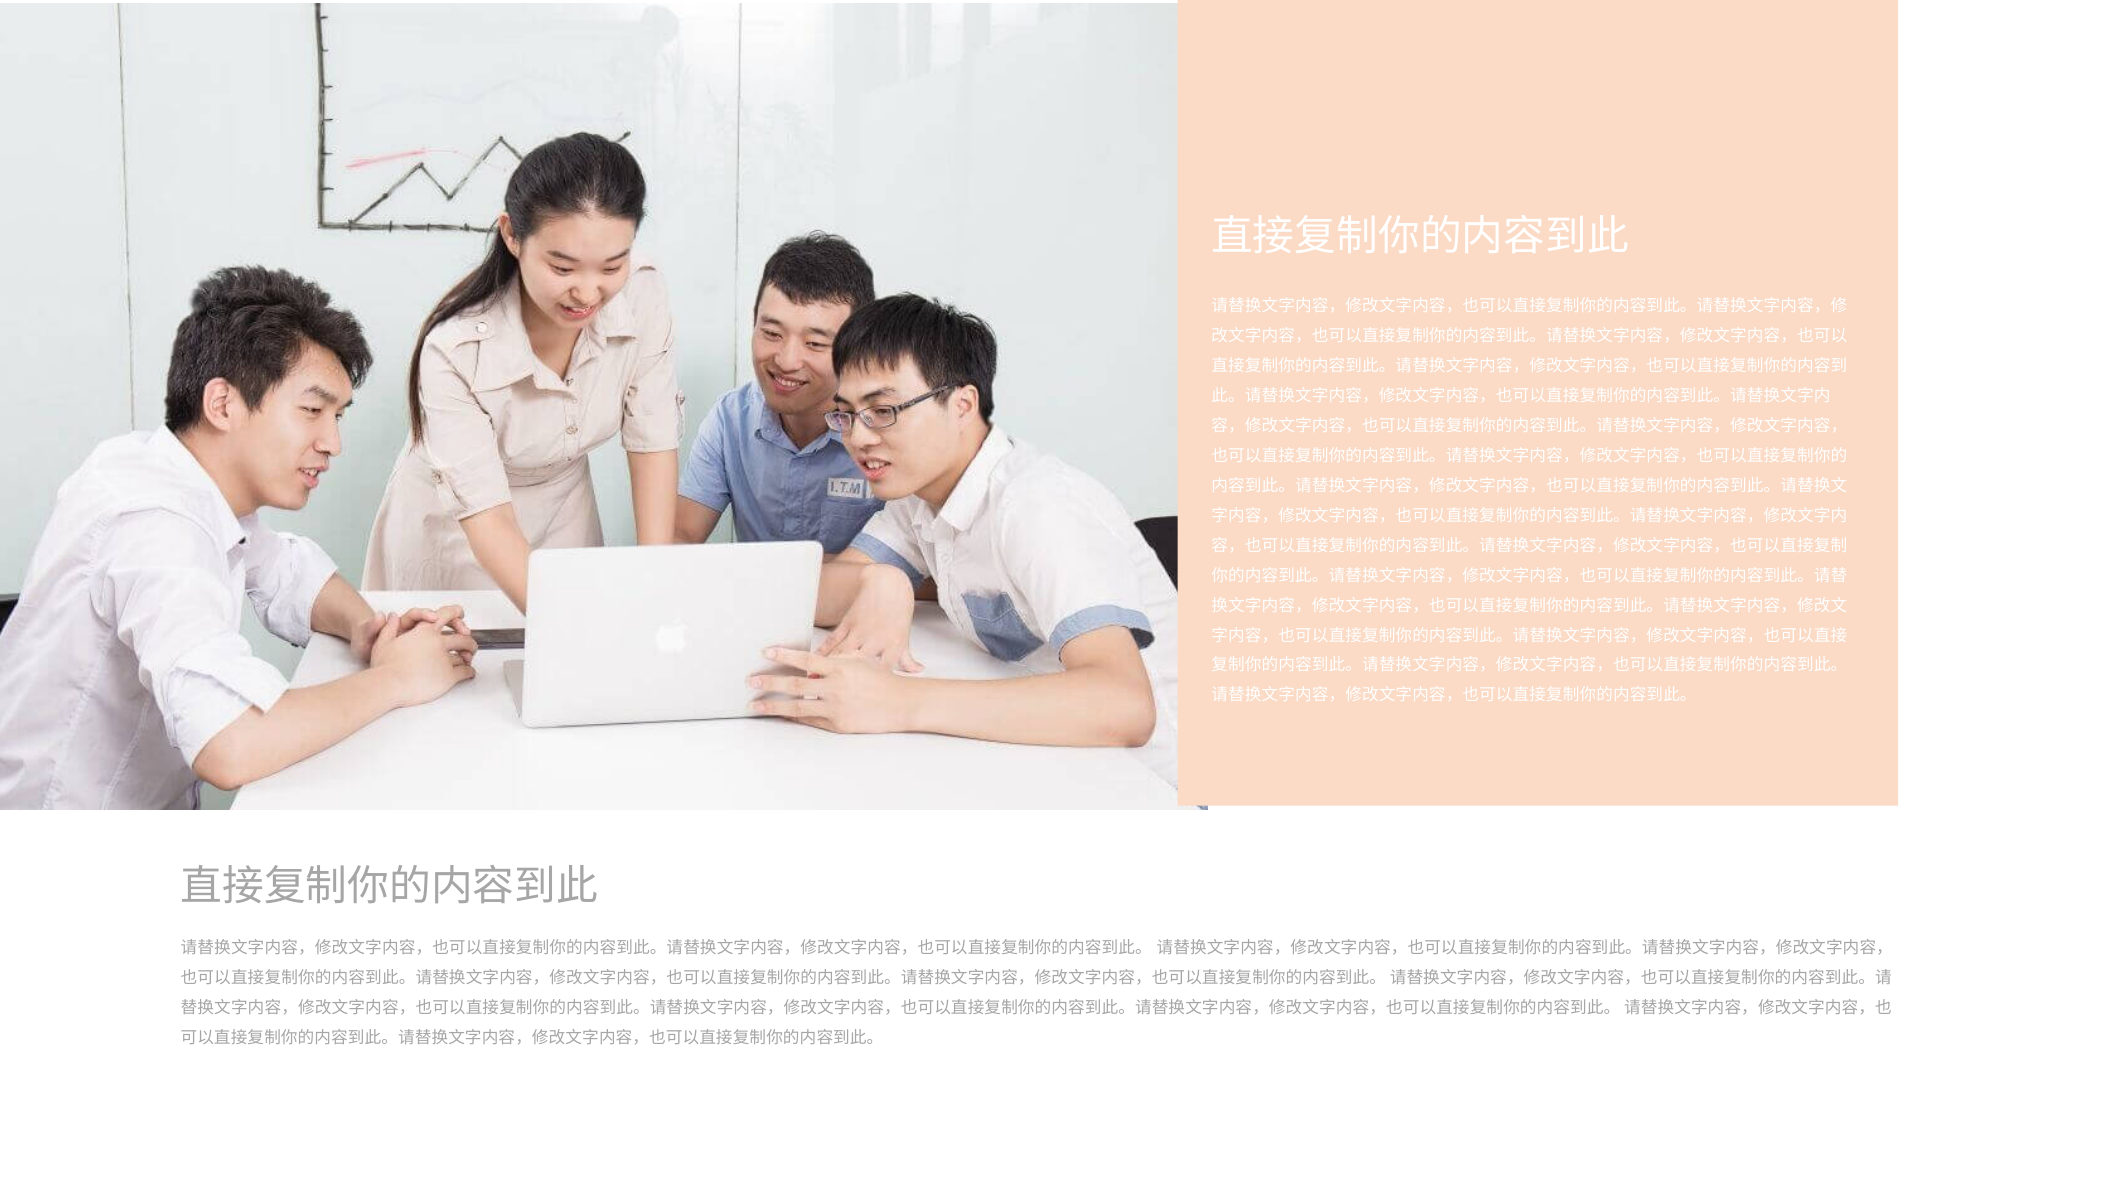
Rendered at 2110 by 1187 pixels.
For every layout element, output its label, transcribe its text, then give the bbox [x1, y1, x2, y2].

picture [0, 3, 1208, 810]
text_box 直接复制你的内容到此 [180, 858, 618, 909]
text_box 直接复制你的内容到此 [1211, 208, 1693, 259]
text_box 请替换文字内容，修改文字内容，也可以直接复制你的内容到此。请替换文字内容，修改文字内容，也可以直接复制你的内容到此。 请替换文字内容，修改文字内容，也可以直接复制你的内容到此。请替换文字内容，修改文字内容，也可以直接复制你的内容到此。请替换文字内容，修改文字内容，也可以直接复制你的内容到此。请替换文字内容，修改文字内容，也可以直接复制你的内容到此。 请替换文字内容，修改文字内容，也可以直接复制你的内容到此。请替换文字内容，修改文字内容，也可以直接复制你的内容到此。请替换文字内容，修改文字内容，也可以直接复制你的内容到此。请替换文字内容，修改文字内容，也可以直接复制你的内容到此。 请替换文字内容，修改文字内容，也可以直接复制你的内容到此。请替换文字内容，修改文字内容，也可以直接复制你的内容到此。 [180, 927, 1894, 1048]
text_box [1177, 0, 1899, 807]
text_box 请替换文字内容，修改文字内容，也可以直接复制你的内容到此。请替换文字内容，修改文字内容，也可以直接复制你的内容到此。请替换文字内容，修改文字内容，也可以直接复制你的内容到此。请替换文字内容，修改文字内容，也可以直接复制你的内容到此。请替换文字内容，修改文字内容，也可以直接复制你的内容到此。请替换文字内容，修改文字内容，也可以直接复制你的内容到此。请替换文字内容，修改文字内容，也可以直接复制你的内容到此。请替换文字内容，修改文字内容，也可以直接复制你的内容到此。请替换文字内容，修改文字内容，也可以直接复制你的内容到此。请替换文字内容，修改文字内容，也可以直接复制你的内容到此。请替换文字内容，修改文字内容，也可以直接复制你的内容到此。请替换文字内容，修改文字内容，也可以直接复制你的内容到此。请替换文字内容，修改文字内容，也可以直接复制你的内容到此。请替换文字内容，修改文字内容，也可以直接复制你的内容到此。请替换文字内容，修改文字内容，也可以直接复制你的内容到此。请替换文字内容，修改文字内容，也可以直接复制你的内容到此。请替换文字内容，修改文字内容，也可以直接复制你的内容到此。请替换文字内容，修改文字内容，也可以直接复制你的内容到此。 [1211, 285, 1865, 705]
